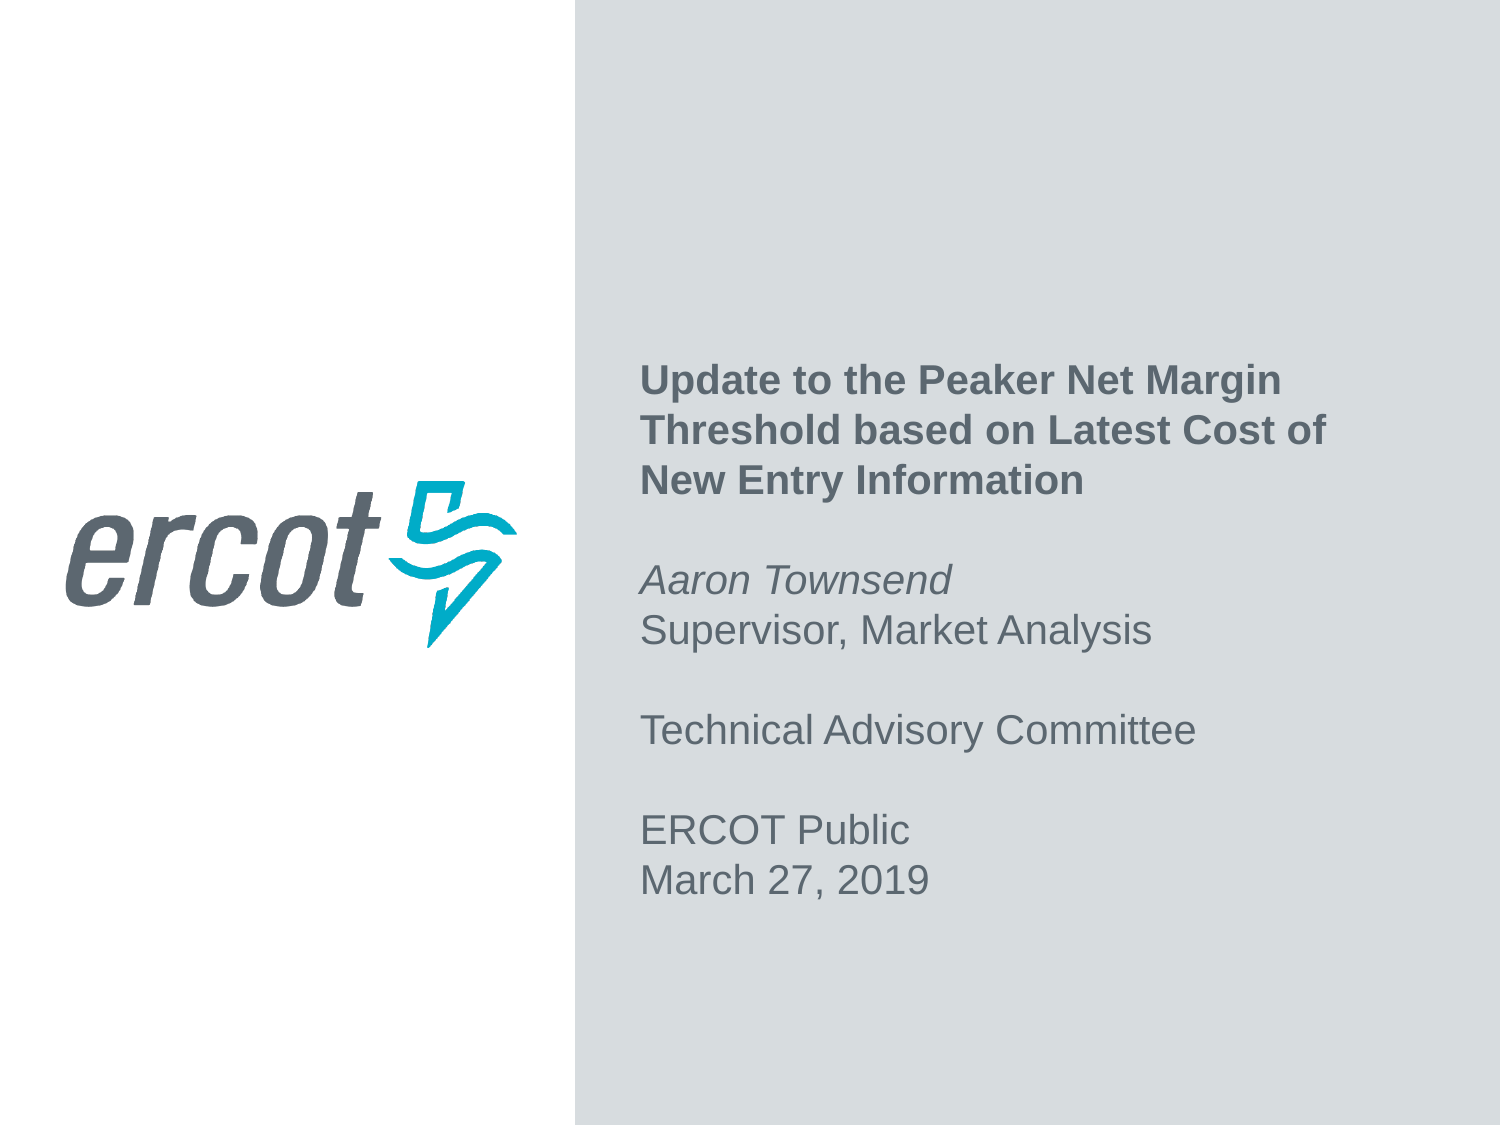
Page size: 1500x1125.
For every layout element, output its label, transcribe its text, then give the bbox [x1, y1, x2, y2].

text_box Update to the Peaker Net Margin Threshold based on Latest Cost of New Entry Information Aaron Townsend Supervisor, Market Analysis Technical Advisory Committee ERCOT Public March 27, 2019 [624, 345, 1425, 911]
picture [56, 471, 525, 654]
